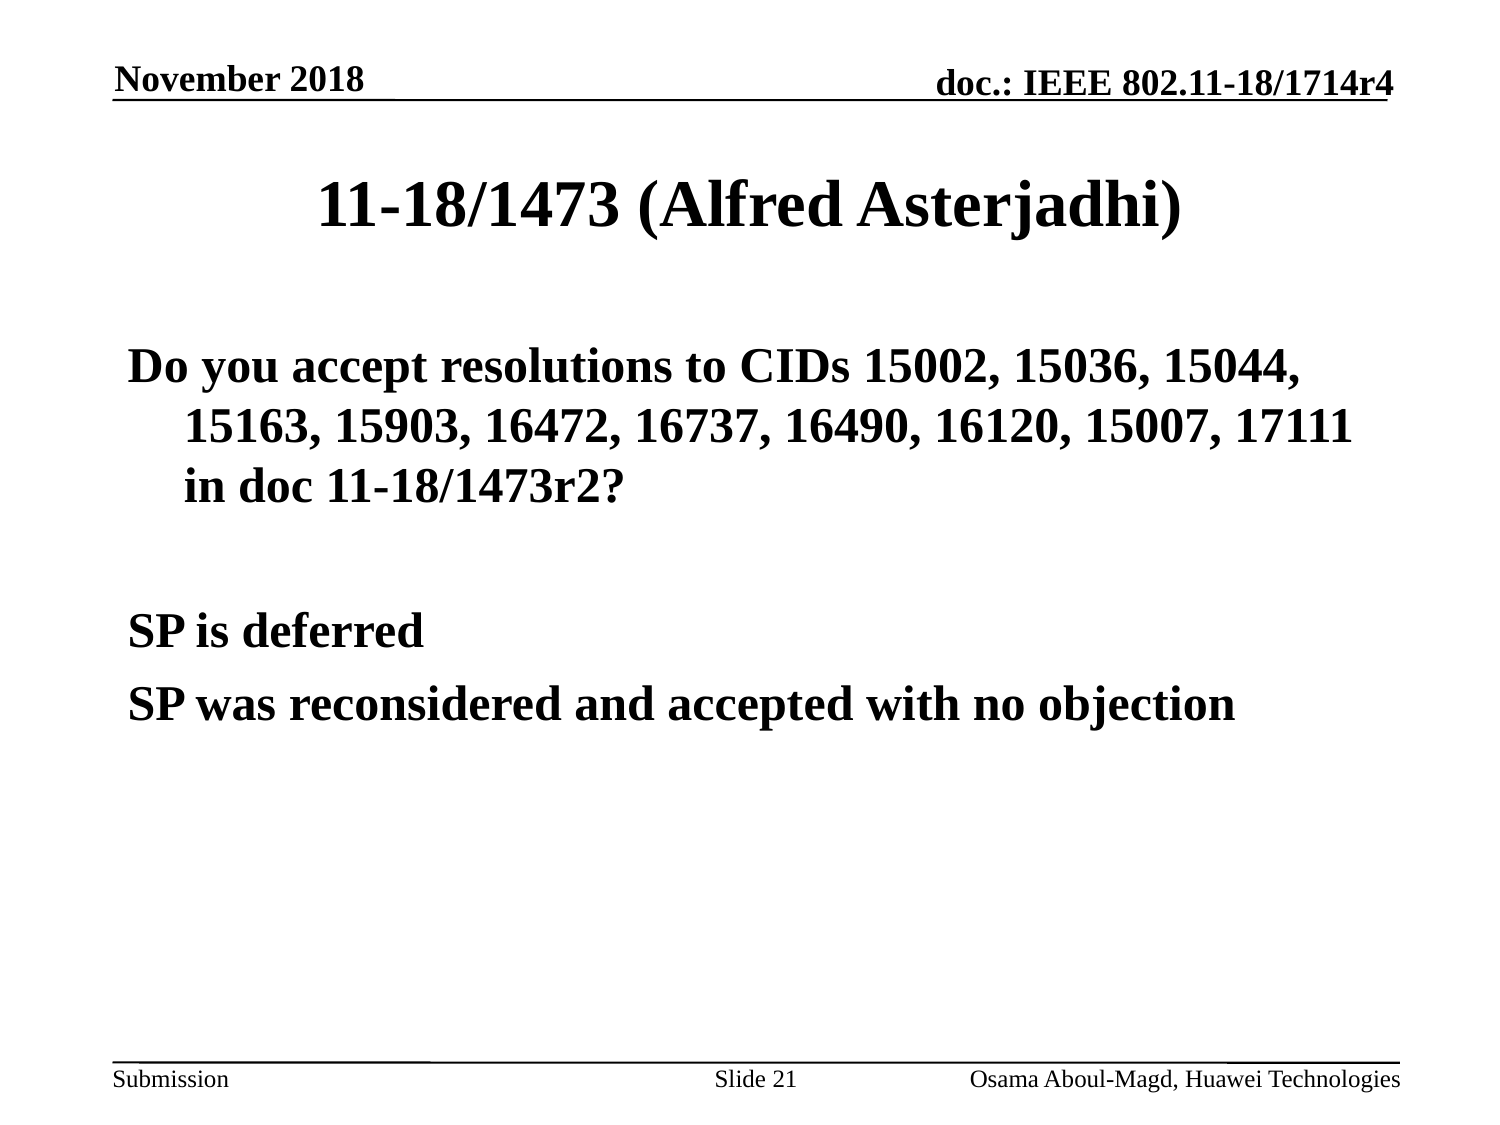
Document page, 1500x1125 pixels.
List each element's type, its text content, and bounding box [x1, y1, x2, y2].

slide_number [114, 54, 423, 100]
title 11-18/1473 (Alfred Asterjadhi) [112, 112, 1388, 288]
footer Osama Aboul-Magd, Huawei Technologies [878, 1061, 1402, 1093]
slide_number Slide 21 [712, 1061, 800, 1123]
list Do you accept resolutions to CIDs 15002, 15036, 15044, 15163, 15903, 16472, 16737, 16490, 16120, 15007, 17111 in doc 11-18/1473r2? SP is deferred SP was reconsidered and accepted with no objection [112, 324, 1388, 1000]
